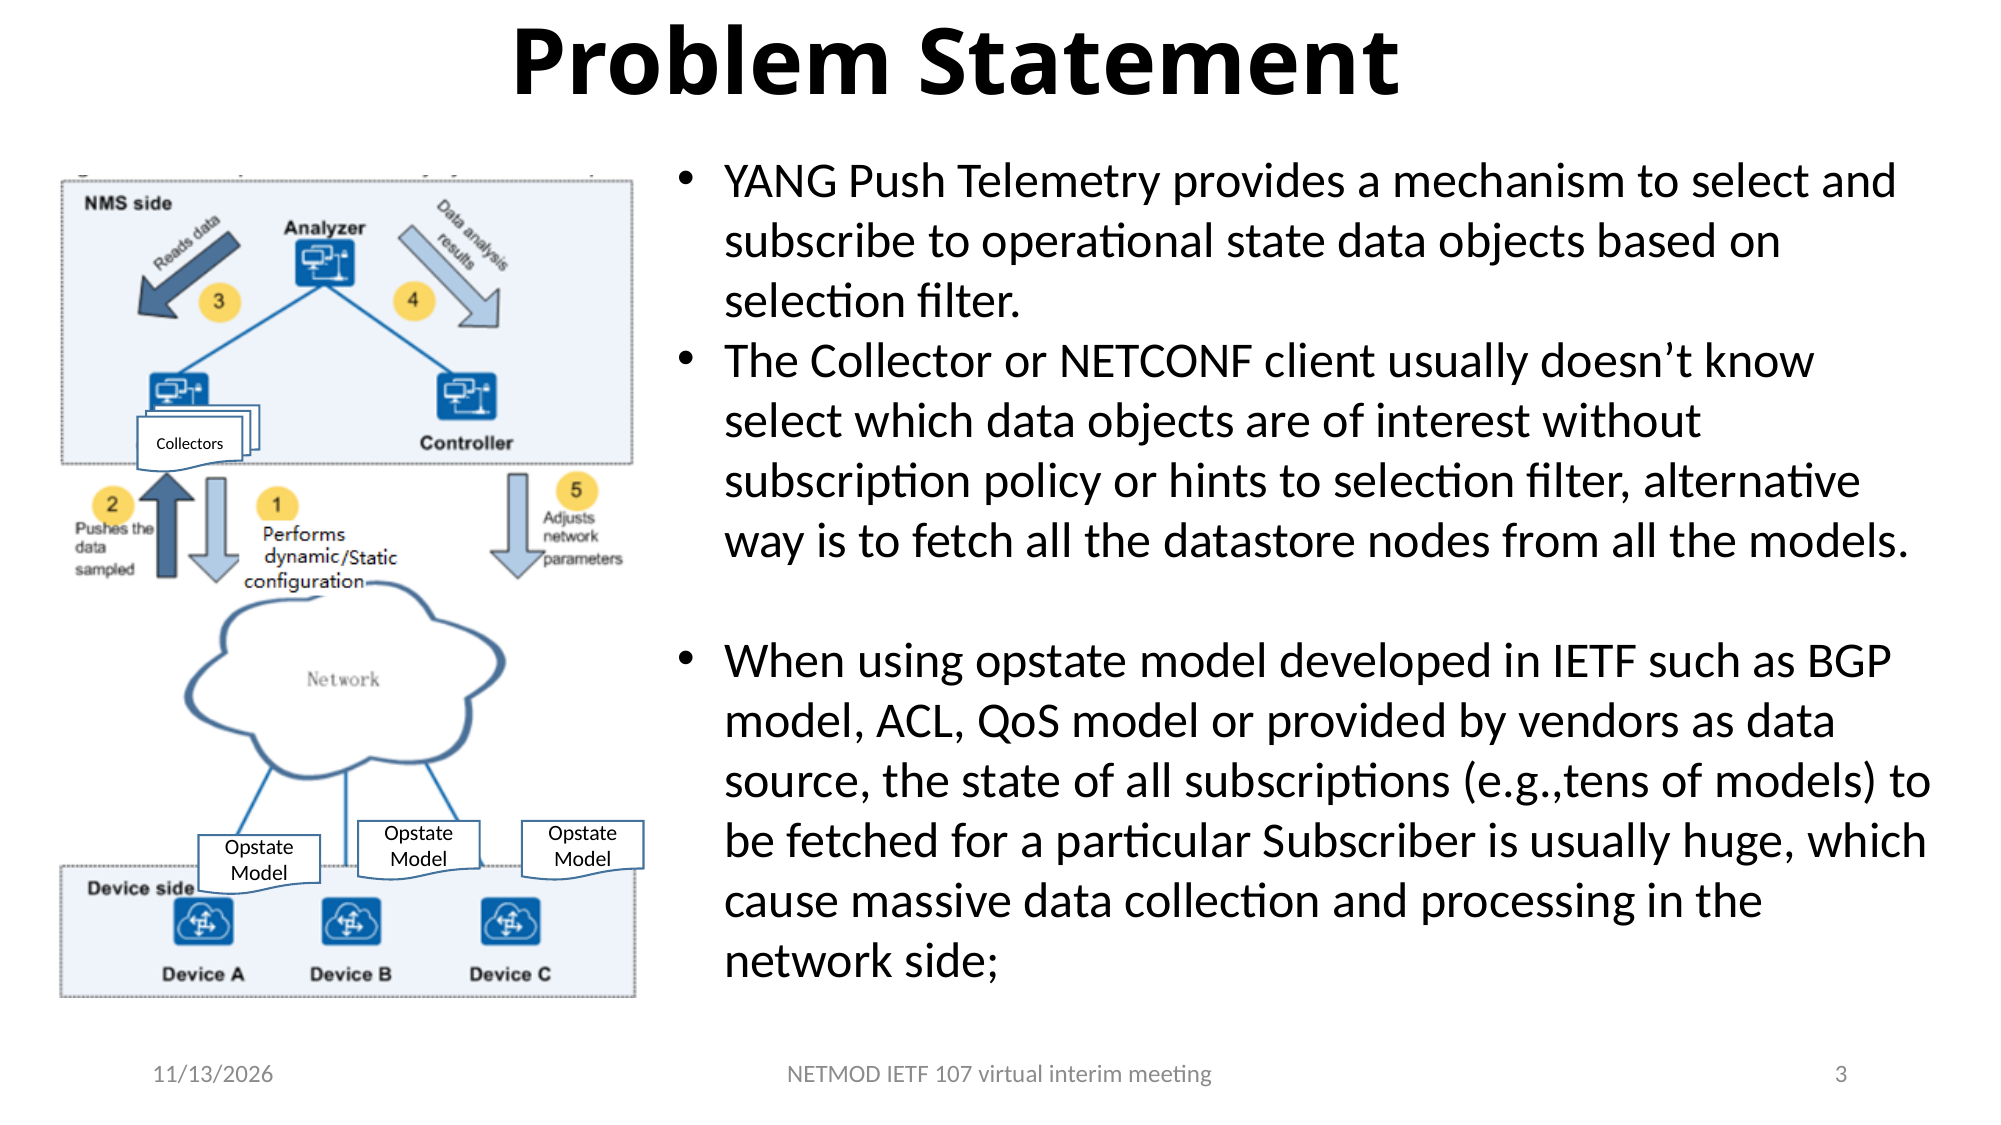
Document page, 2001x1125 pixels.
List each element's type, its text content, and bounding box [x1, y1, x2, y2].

picture [36, 175, 640, 998]
slide_number 3 [1412, 1042, 1863, 1103]
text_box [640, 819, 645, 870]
title Problem Statement [92, 0, 1818, 130]
text_box YANG Push Telemetry provides a mechanism to select and subscribe to operational state data objects based on selection filter. The Collector or NETCONF client usually doesn’t know select which data objects are of interest without subscription policy or hints to selection filter, alternative way is to fetch all the datastore nodes from all the models. When using opstate model developed in IETF such as BGP model, ACL, QoS model or provided by vendors as data source, the state of all subscriptions (e.g.,tens of models) to be fetched for a particular Subscriber is usually huge, which cause massive data collection and processing in the network side; [662, 140, 1955, 995]
footer NETMOD IETF 107 virtual interim meeting [662, 1042, 1338, 1103]
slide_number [137, 1042, 588, 1103]
